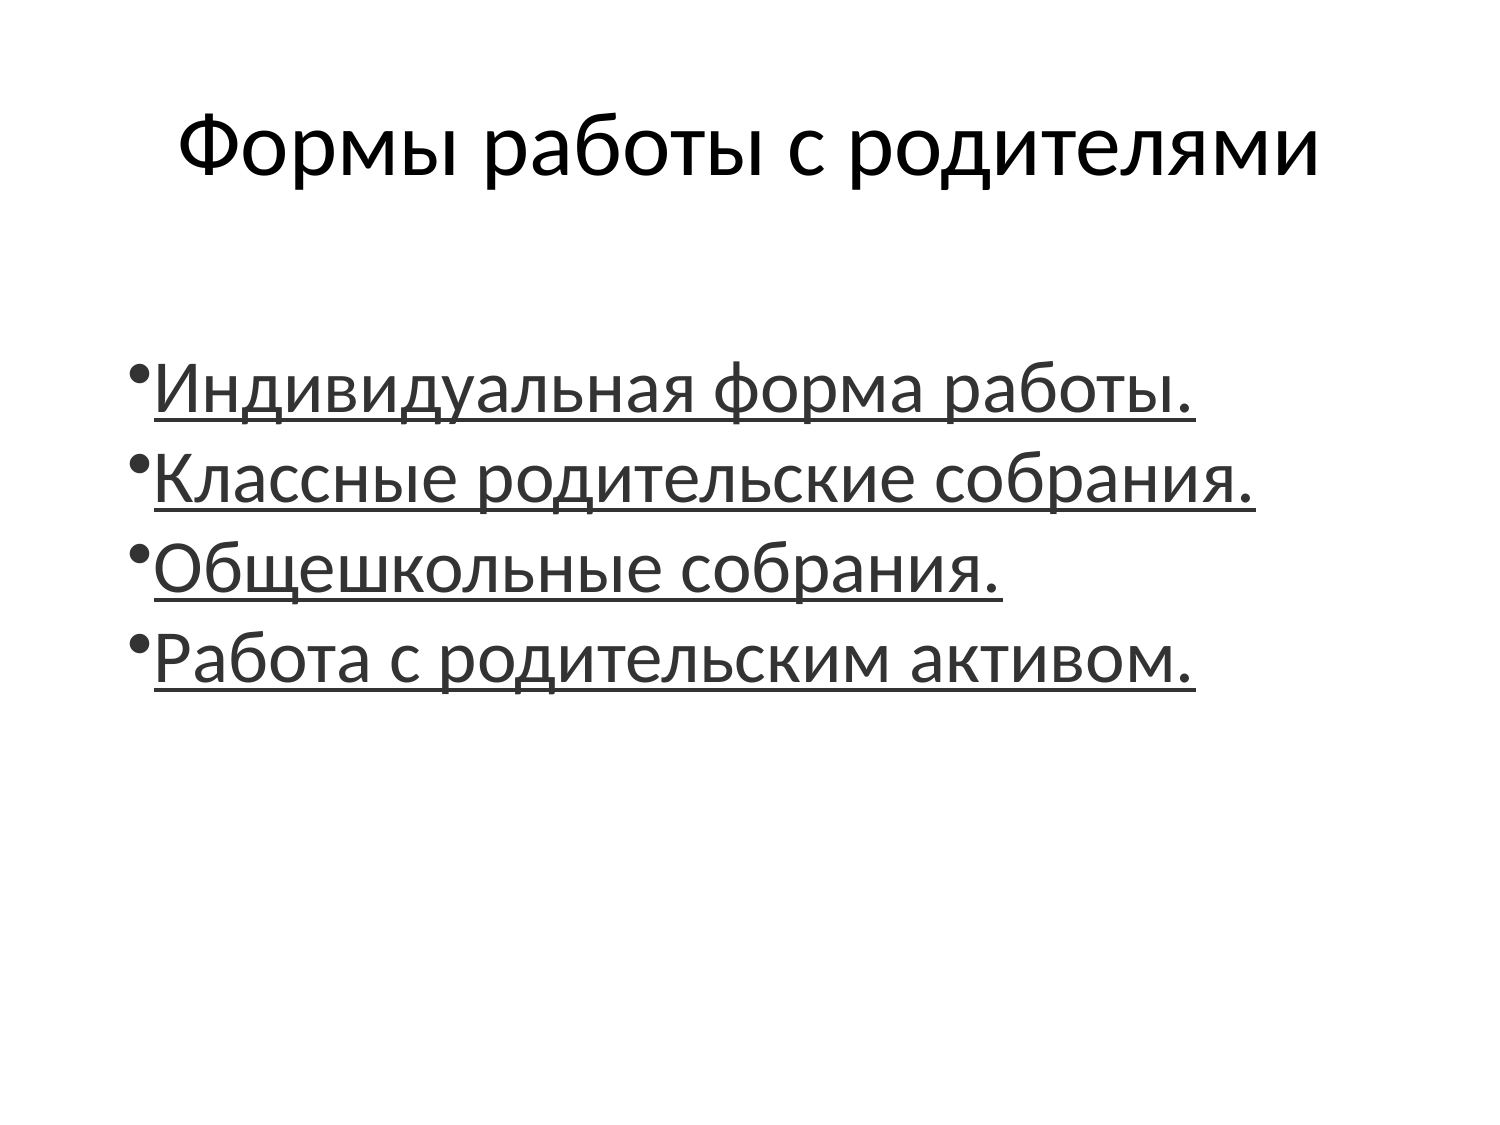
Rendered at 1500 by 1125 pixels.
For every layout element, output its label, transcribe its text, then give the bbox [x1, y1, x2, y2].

text_box Индивидуальная форма работы. Классные родительские собрания. Общешкольные собрания. Работа с родительским активом. [112, 330, 1424, 796]
title Формы работы с родителями [75, 45, 1425, 233]
